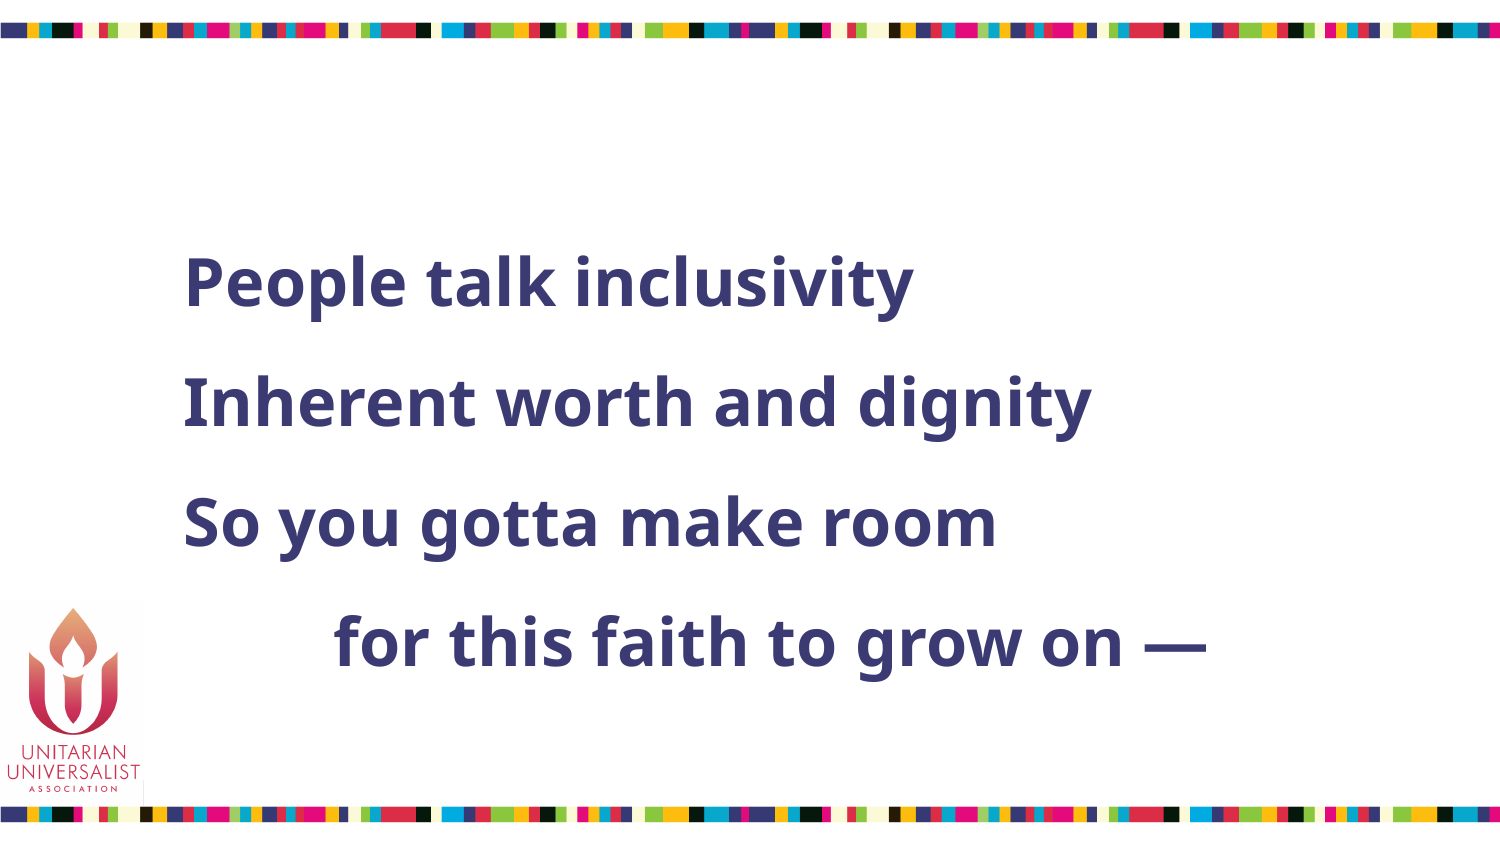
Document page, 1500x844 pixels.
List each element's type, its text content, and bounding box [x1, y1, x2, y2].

text_box People talk inclusivity Inherent worth and dignity So you gotta make room for this faith to grow on — [168, 184, 1401, 695]
picture [0, 22, 1500, 40]
picture [0, 600, 1500, 824]
